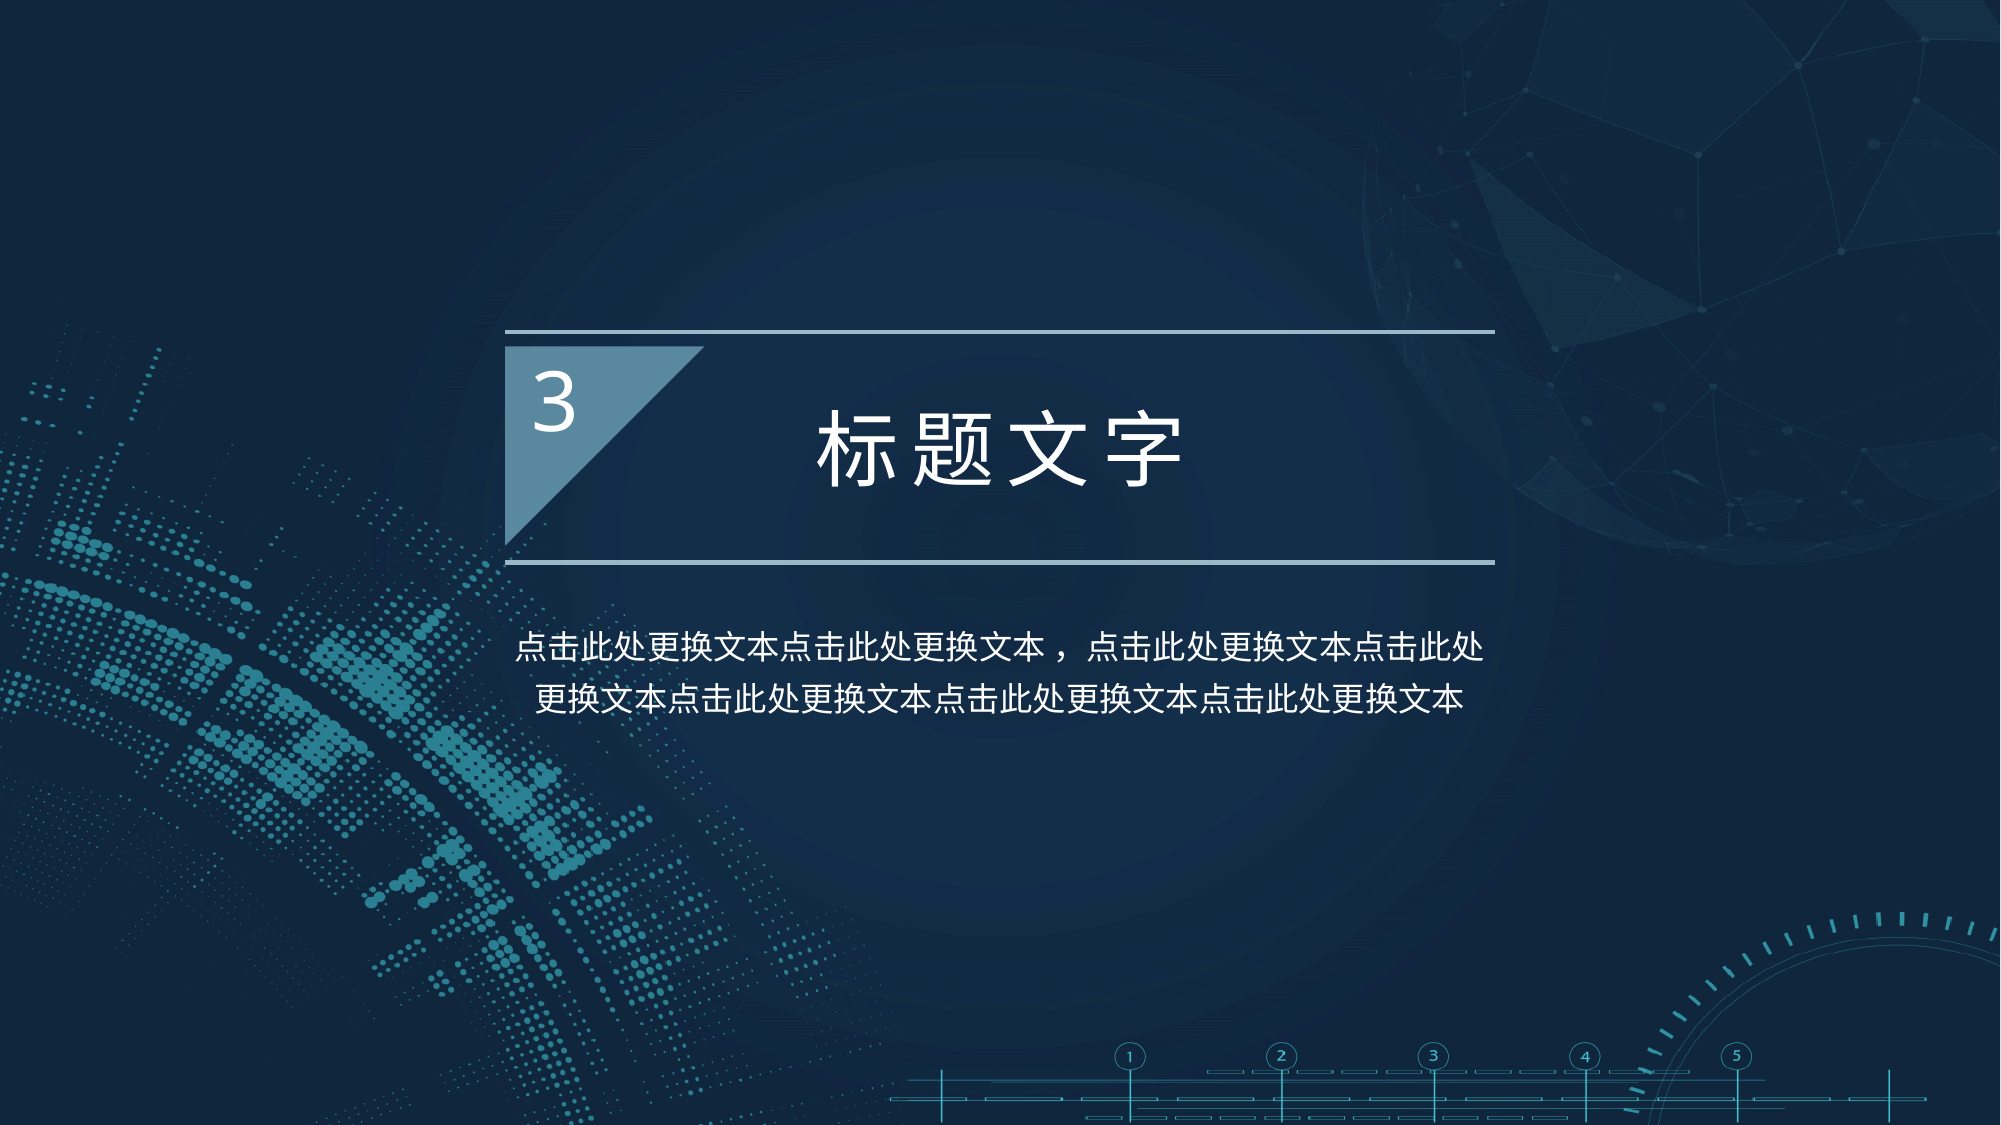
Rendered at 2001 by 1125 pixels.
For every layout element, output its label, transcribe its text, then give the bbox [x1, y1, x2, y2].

text_box 点击此处更换文本点击此处更换文本 ，点击此处更换文本点击此处更换文本点击此处更换文本点击此处更换文本点击此处更换文本 [505, 614, 1495, 900]
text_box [505, 331, 1495, 563]
picture [0, 0, 2001, 1125]
